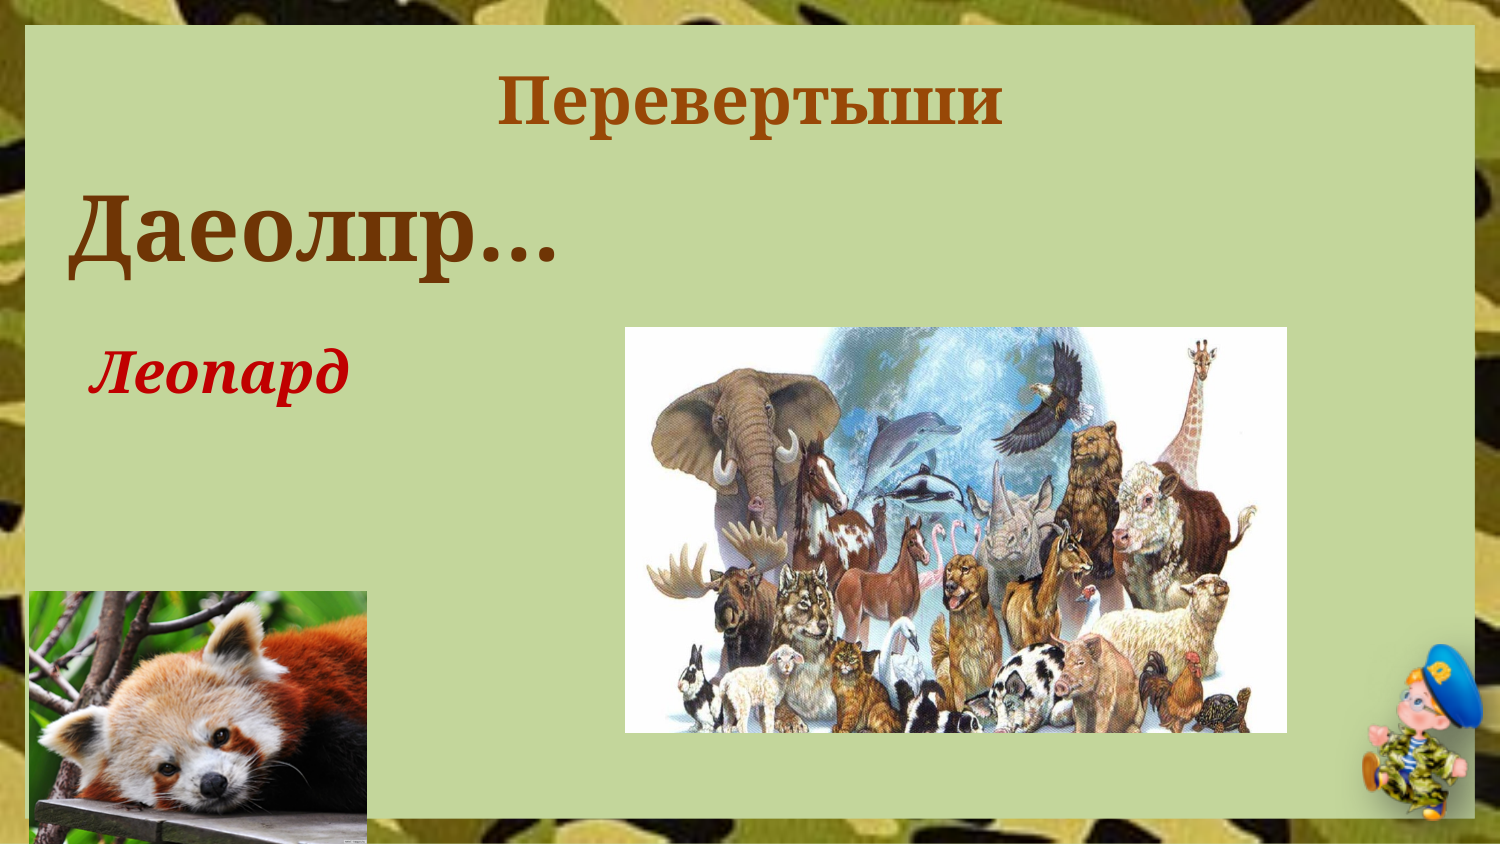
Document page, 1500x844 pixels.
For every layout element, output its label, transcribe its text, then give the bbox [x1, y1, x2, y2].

text_box Перевертыши [301, 49, 1200, 145]
text_box Леопард [76, 327, 621, 413]
picture [0, 0, 1500, 844]
text_box Даеолпр… [53, 161, 939, 287]
